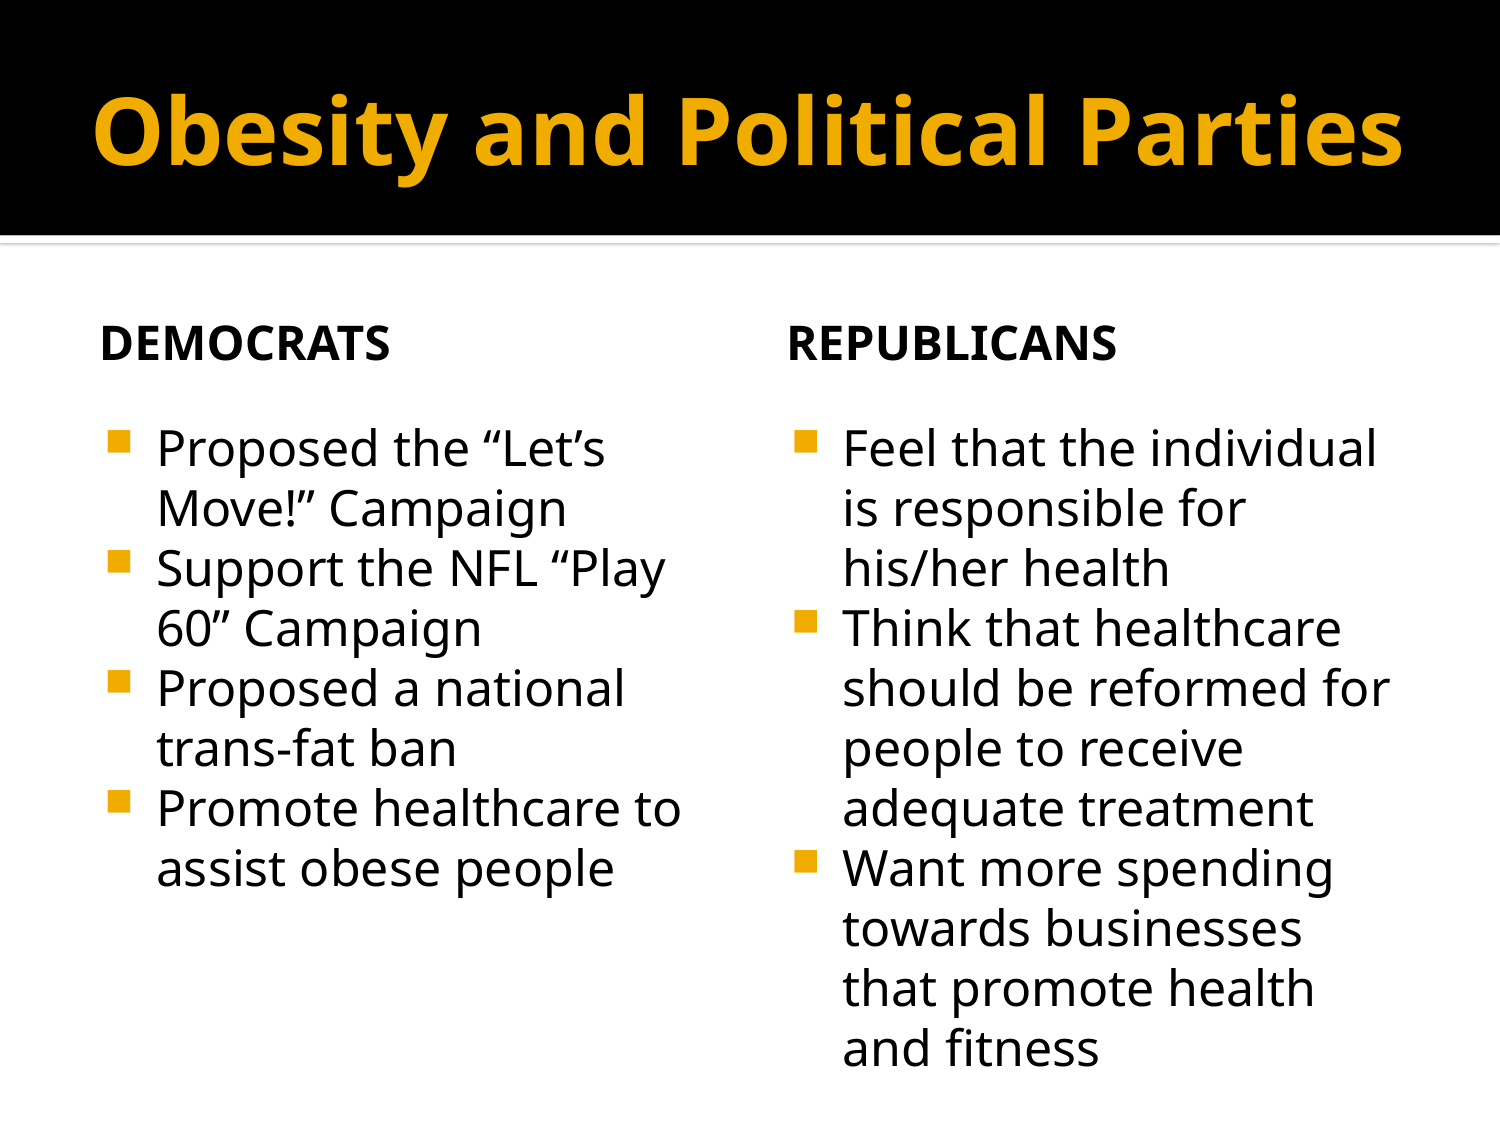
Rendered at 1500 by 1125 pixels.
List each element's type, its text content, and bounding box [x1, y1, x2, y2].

title Obesity and Political Parties [75, 24, 1425, 231]
list Democrats [75, 278, 738, 396]
list Feel that the individual is responsible for his/her health Think that healthcare should be reformed for people to receive adequate treatment Want more spending towards businesses that promote health and fitness [761, 401, 1425, 1050]
list Republicans [761, 278, 1425, 396]
list Proposed the “Let’s Move!” Campaign Support the NFL “Play 60” Campaign Proposed a national trans-fat ban Promote healthcare to assist obese people [75, 401, 738, 1050]
